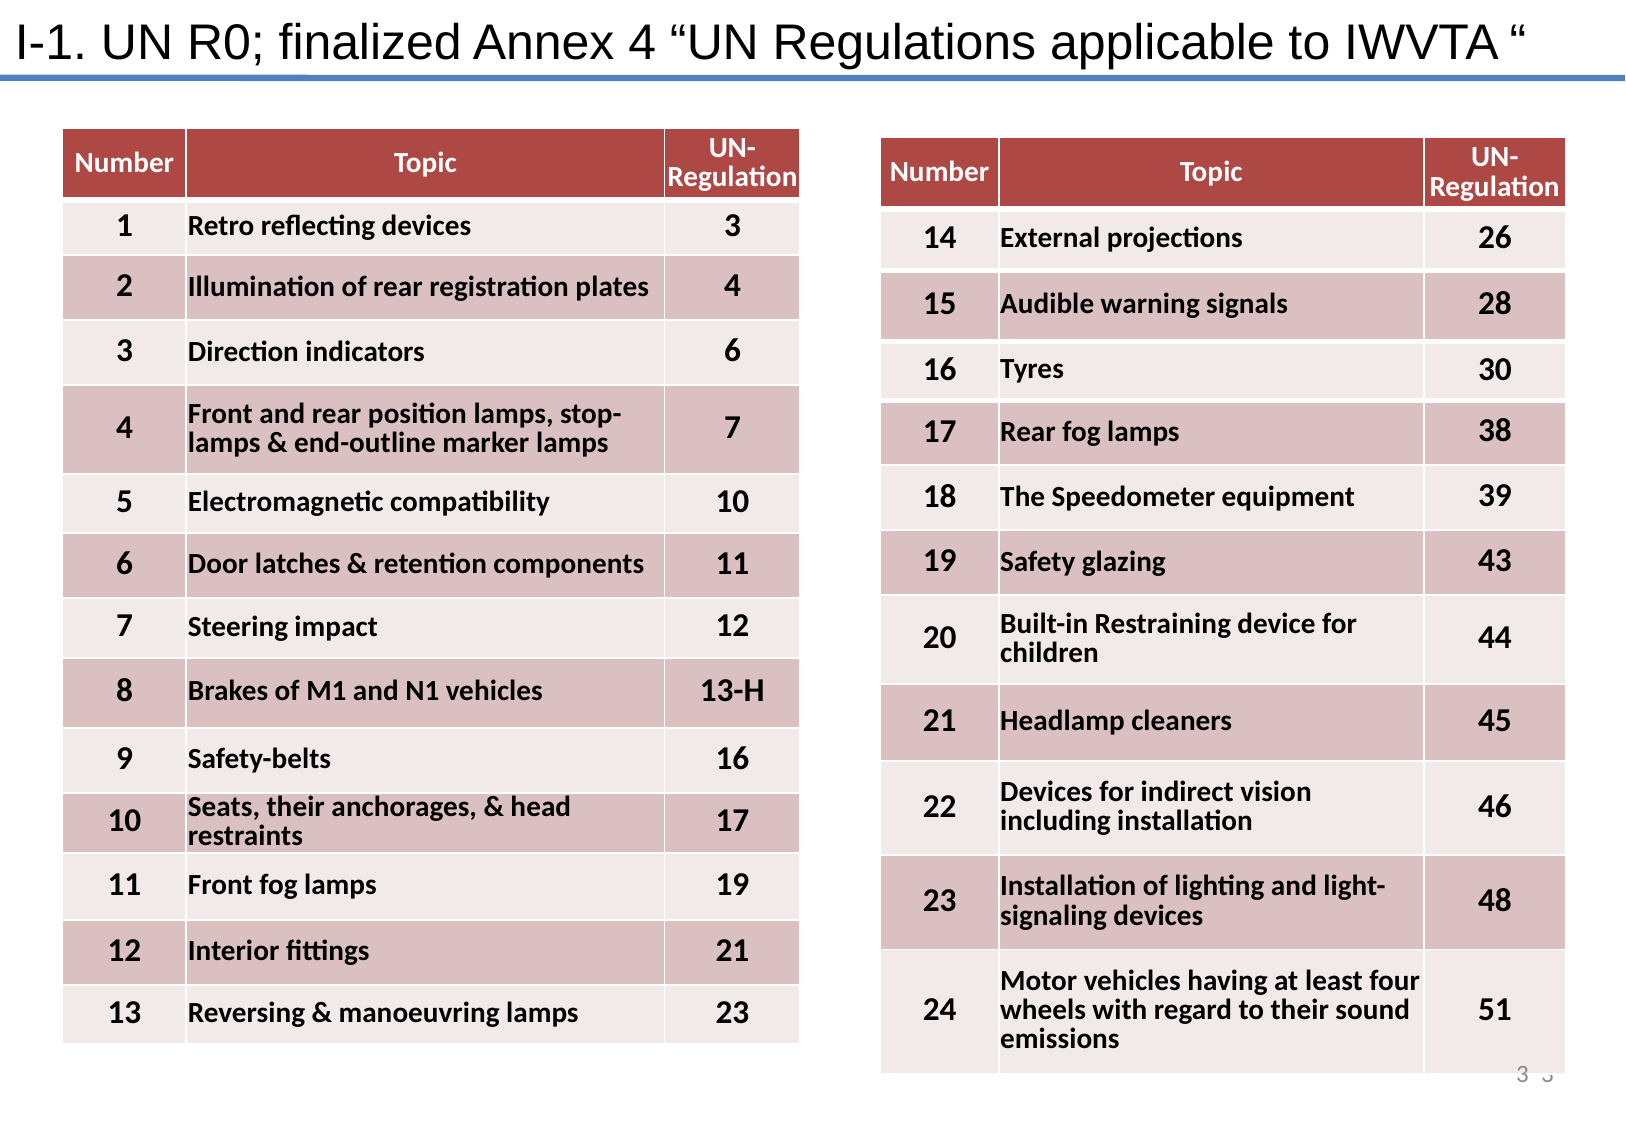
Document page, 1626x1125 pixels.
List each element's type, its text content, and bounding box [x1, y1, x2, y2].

table_cell 15 [881, 273, 998, 339]
table_cell Tyres [1000, 344, 1423, 398]
table_cell 12 [63, 921, 185, 984]
table_cell Brakes of M1 and N1 vehicles [187, 659, 664, 727]
table_cell Safety glazing [1000, 531, 1423, 594]
table_cell 46 [1425, 762, 1565, 854]
table_cell 21 [881, 685, 998, 760]
table_cell 19 [881, 531, 998, 594]
table_cell 22 [881, 762, 998, 854]
table_cell 10 [63, 794, 185, 852]
table_cell 26 [1425, 212, 1565, 268]
table_cell Devices for indirect vision including installation [1000, 762, 1423, 854]
table_cell 6 [665, 321, 799, 384]
table_cell 14 [881, 212, 998, 268]
table_cell Retro reflecting devices [187, 203, 664, 254]
table_cell 3 [665, 203, 799, 254]
table_cell 12 [665, 599, 799, 657]
table_cell 43 [1425, 531, 1565, 594]
table_cell 17 [665, 794, 799, 852]
table_cell 28 [1425, 273, 1565, 339]
table_cell 3 [63, 321, 185, 384]
table_cell Front and rear position lamps, stop-lamps & end-outline marker lamps [187, 386, 664, 473]
slide_number 3 [1164, 1042, 1544, 1103]
table_cell 20 [881, 596, 998, 683]
table_header Number [63, 129, 185, 197]
table_cell 5 [63, 475, 185, 532]
table_cell 7 [665, 386, 799, 473]
table_cell Built-in Restraining device for children [1000, 596, 1423, 683]
table_cell Reversing & manoeuvring lamps [187, 986, 664, 1043]
table_cell Rear fog lamps [1000, 403, 1423, 464]
table_cell Direction indicators [187, 321, 664, 384]
table_cell 10 [665, 475, 799, 532]
table_cell 18 [881, 466, 998, 529]
table_cell 16 [665, 729, 799, 792]
table_cell 16 [881, 344, 998, 398]
table_cell 9 [63, 729, 185, 792]
table_cell 11 [665, 534, 799, 597]
table_cell Steering impact [187, 599, 664, 657]
table_header Topic [187, 129, 664, 197]
table_cell Headlamp cleaners [1000, 685, 1423, 760]
table_cell Safety-belts [187, 729, 664, 792]
table_cell 13-H [665, 659, 799, 727]
table_cell Motor vehicles having at least four wheels with regard to their sound emissions [1000, 950, 1423, 1073]
table_cell 2 [63, 256, 185, 319]
table_cell 45 [1425, 685, 1565, 760]
table_cell Door latches & retention components [187, 534, 664, 597]
table_cell Audible warning signals [1000, 273, 1423, 339]
table_cell 19 [665, 854, 799, 919]
table_cell 4 [63, 386, 185, 473]
table_cell 4 [665, 256, 799, 319]
table_cell 48 [1425, 856, 1565, 949]
table_cell 39 [1425, 466, 1565, 529]
table_header UN-Regulation [1425, 138, 1565, 206]
table_cell 24 [881, 950, 998, 1073]
table_cell 23 [881, 856, 998, 949]
table_cell The Speedometer equipment [1000, 466, 1423, 529]
table_cell Installation of lighting and light-signaling devices [1000, 856, 1423, 949]
table_cell 8 [63, 659, 185, 727]
table_cell Electromagnetic compatibility [187, 475, 664, 532]
table_cell 11 [63, 854, 185, 919]
table_cell Interior fittings [187, 921, 664, 984]
table_cell 51 [1425, 950, 1565, 1073]
text_box I-1. UN R0; finalized Annex 4 “UN Regulations applicable to IWVTA “ [0, 2, 1625, 77]
table_cell 21 [665, 921, 799, 984]
table_cell 17 [881, 403, 998, 464]
table_cell 1 [63, 203, 185, 254]
table_cell 44 [1425, 596, 1565, 683]
table_cell Front fog lamps [187, 854, 664, 919]
table_header Topic [1000, 138, 1423, 206]
text_box 3 [1544, 1042, 1569, 1103]
table_cell External projections [1000, 212, 1423, 268]
table_cell 30 [1425, 344, 1565, 398]
table_cell 38 [1425, 403, 1565, 464]
table_cell 6 [63, 534, 185, 597]
table_header UN-Regulation [665, 129, 799, 197]
table_cell 23 [665, 986, 799, 1043]
table_cell Illumination of rear registration plates [187, 256, 664, 319]
table_header Number [881, 138, 998, 206]
table_cell Seats, their anchorages, & head restraints [187, 794, 664, 852]
table_cell 13 [63, 986, 185, 1043]
table_cell 7 [63, 599, 185, 657]
